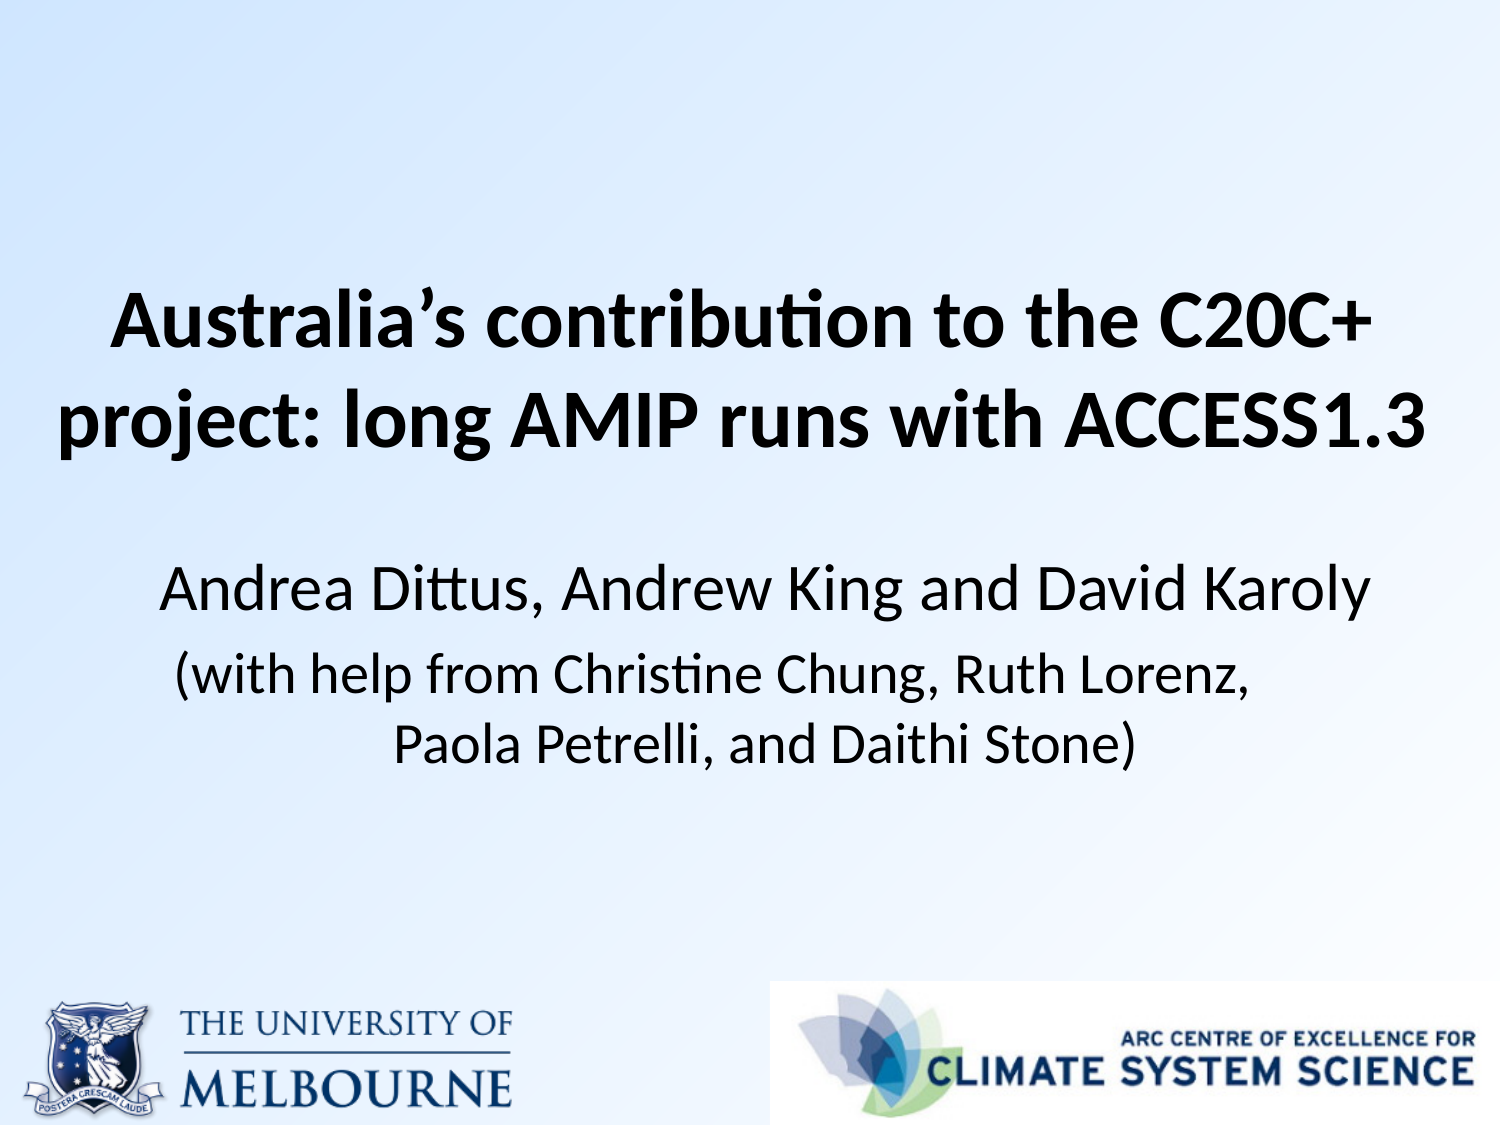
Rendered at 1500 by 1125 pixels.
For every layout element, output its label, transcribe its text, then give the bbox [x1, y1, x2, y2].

subtitle Andrea Dittus, Andrew King and David Karoly (with help from Christine Chung, Ruth Lorenz, Paola Petrelli, and Daithi Stone) [90, 536, 1442, 897]
picture [18, 994, 518, 1125]
title Australia’s contribution to the C20C+ project: long AMIP runs with ACCESS1.3 [18, 244, 1466, 486]
picture [769, 981, 1500, 1125]
